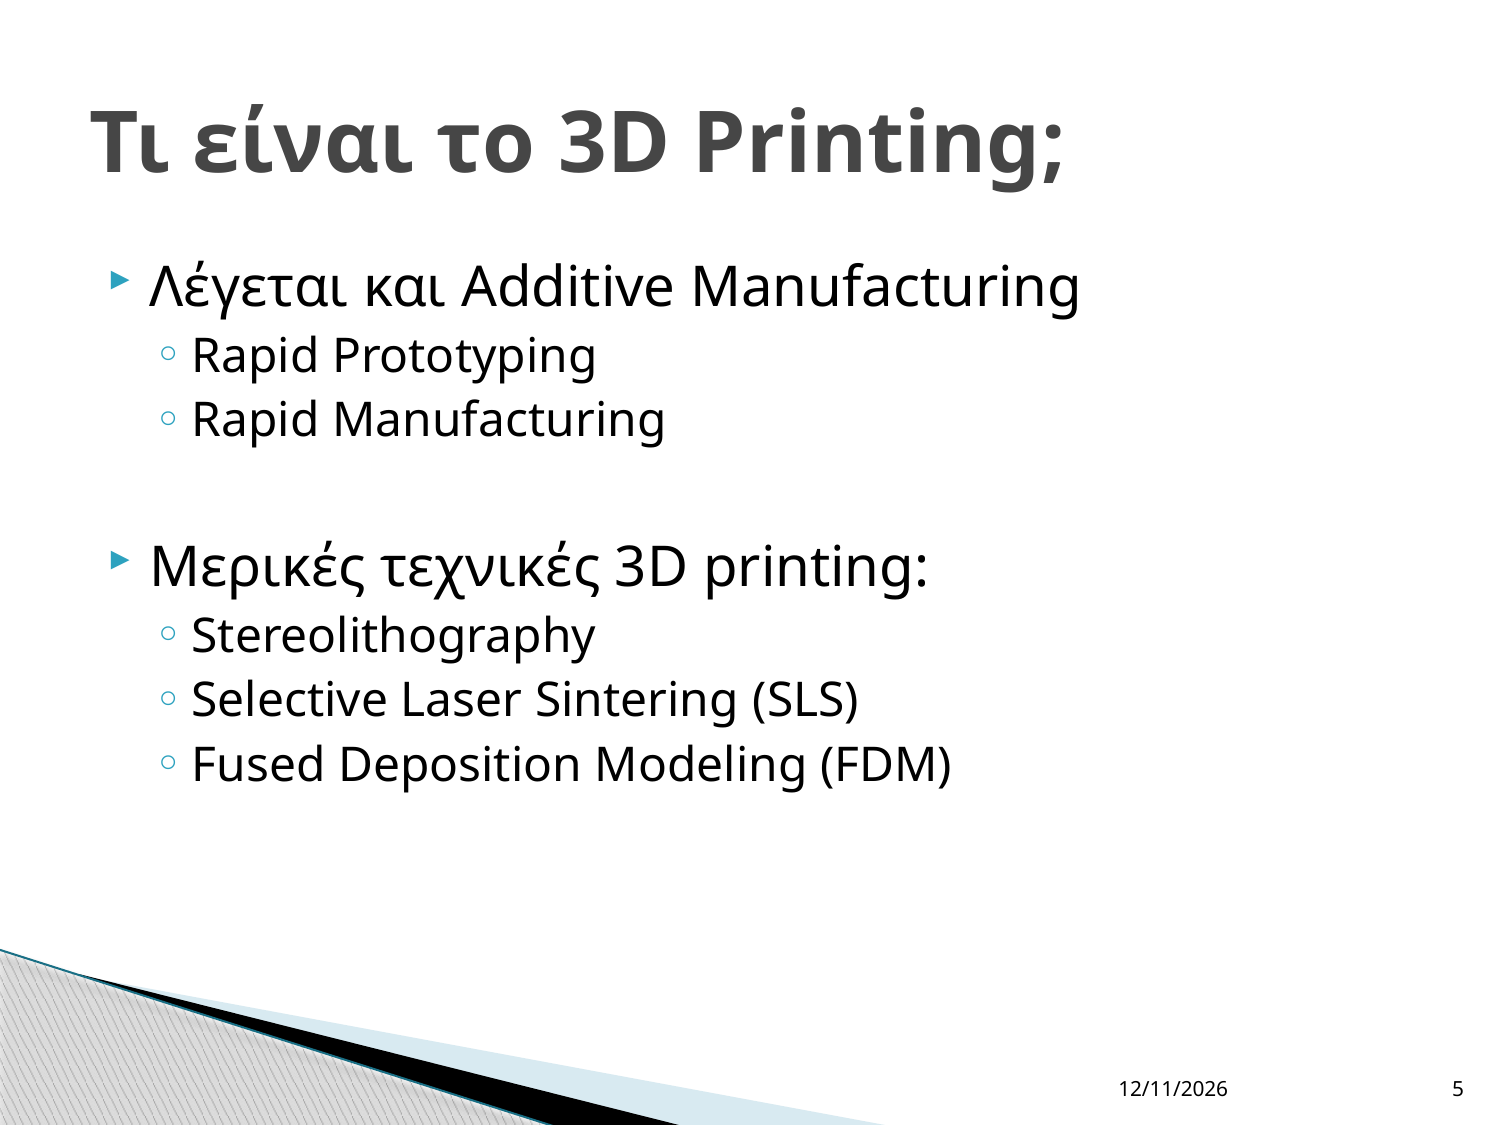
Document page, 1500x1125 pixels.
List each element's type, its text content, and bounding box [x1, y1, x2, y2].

slide_number 5 [1418, 1051, 1479, 1112]
title Τι είναι το 3D Printing; [75, 45, 1425, 233]
list Λέγεται και Additive Manufacturing Rapid Prototyping Rapid Manufacturing Μερικές τεχνικές 3D printing: Stereolithography Selective Laser Sintering (SLS) Fused Deposition Modeling (FDM) [75, 243, 1425, 986]
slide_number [1103, 1051, 1418, 1112]
